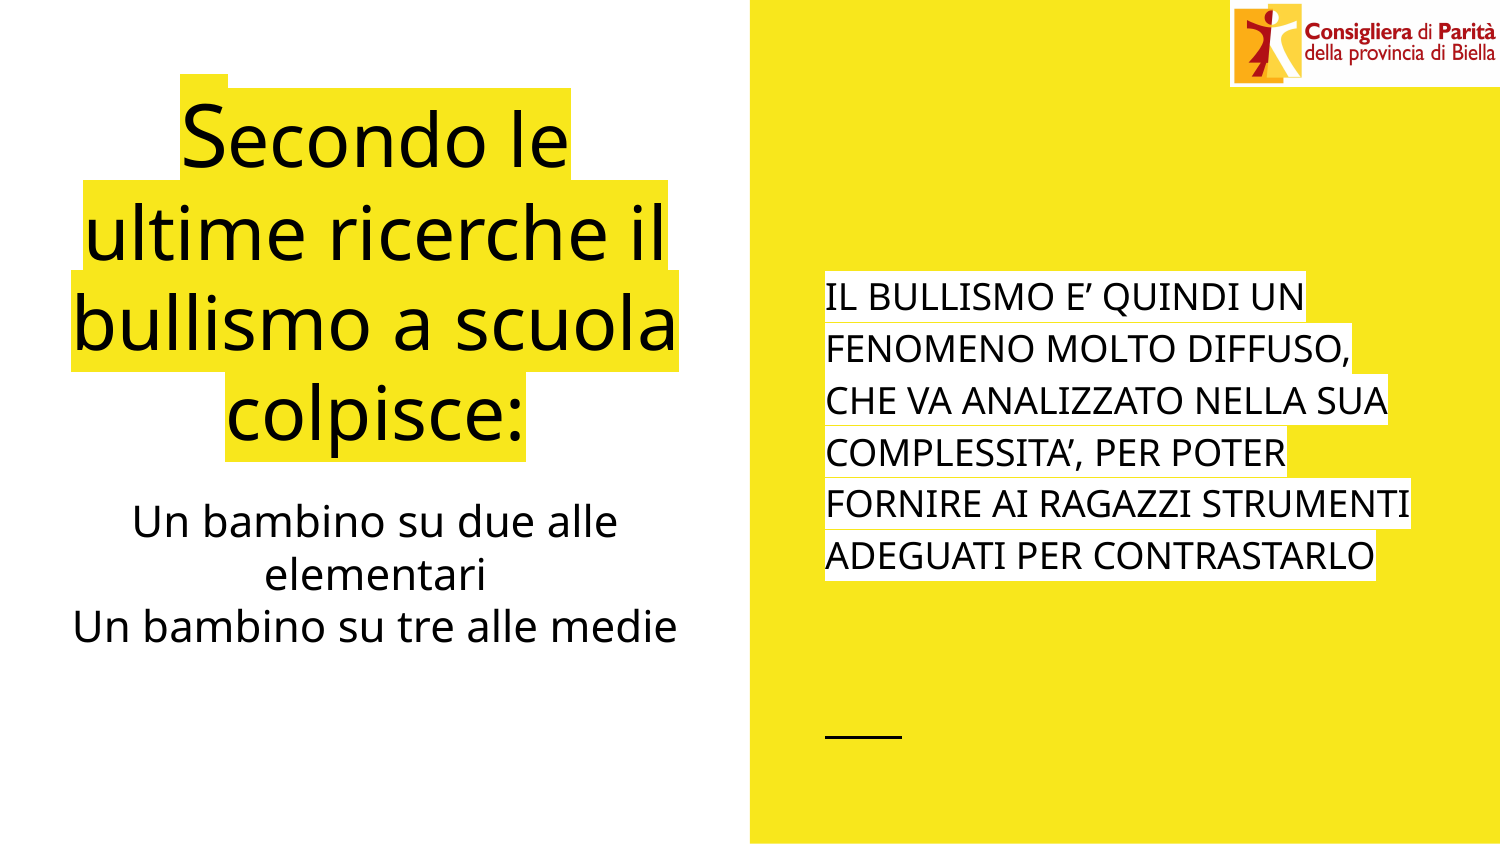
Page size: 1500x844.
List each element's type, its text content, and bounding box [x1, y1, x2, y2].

list IL BULLISMO E’ QUINDI UN FENOMENO MOLTO DIFFUSO, CHE VA ANALIZZATO NELLA SUA COMPLESSITA’, PER POTER FORNIRE AI RAGAZZI STRUMENTI ADEGUATI PER CONTRASTARLO [810, 118, 1440, 725]
subtitle Un bambino su due alle elementari Un bambino su tre alle medie [43, 479, 708, 700]
picture [1230, 0, 1500, 88]
title Secondo le ultime ricerche il bullismo a scuola colpisce: [43, 177, 708, 471]
